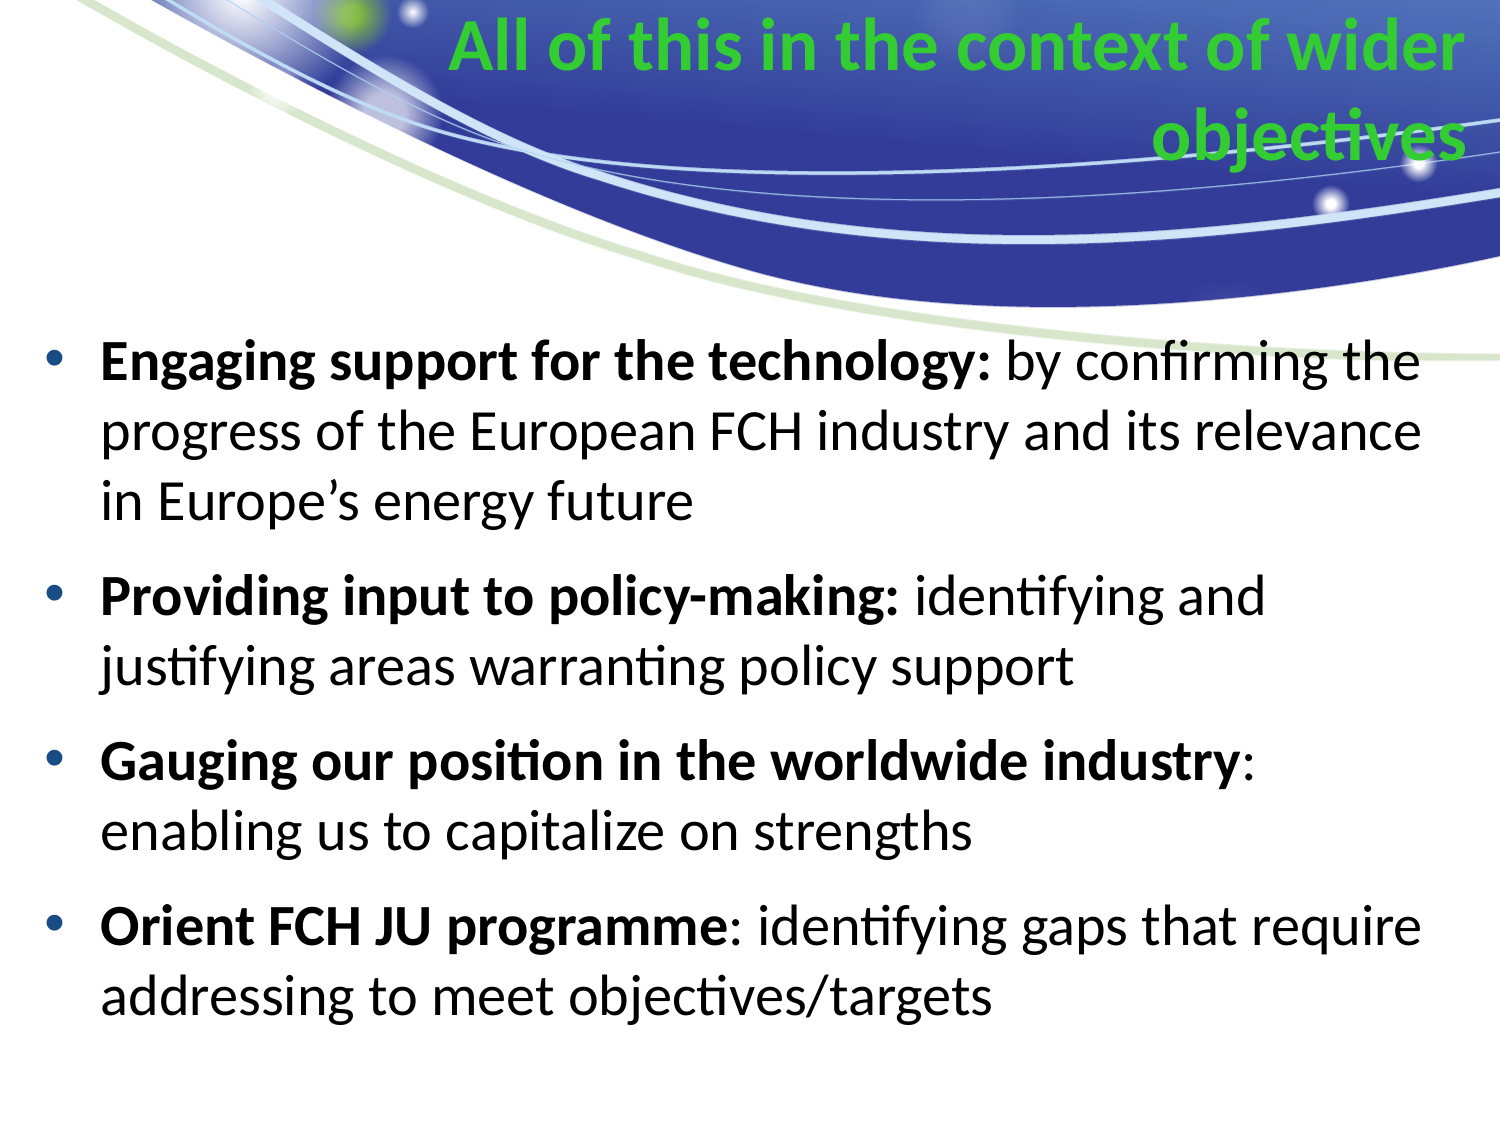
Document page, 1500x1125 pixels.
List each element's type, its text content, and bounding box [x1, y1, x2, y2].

picture [0, 0, 1500, 1125]
title All of this in the context of wider objectives [371, 0, 1483, 172]
list Engaging support for the technology: by confirming the progress of the European FCH industry and its relevance in Europe’s energy future Providing input to policy-making: identifying and justifying areas warranting policy support Gauging our position in the worldwide industry: enabling us to capitalize on strengths Orient FCH JU programme: identifying gaps that require addressing to meet objectives/targets [29, 314, 1483, 1106]
